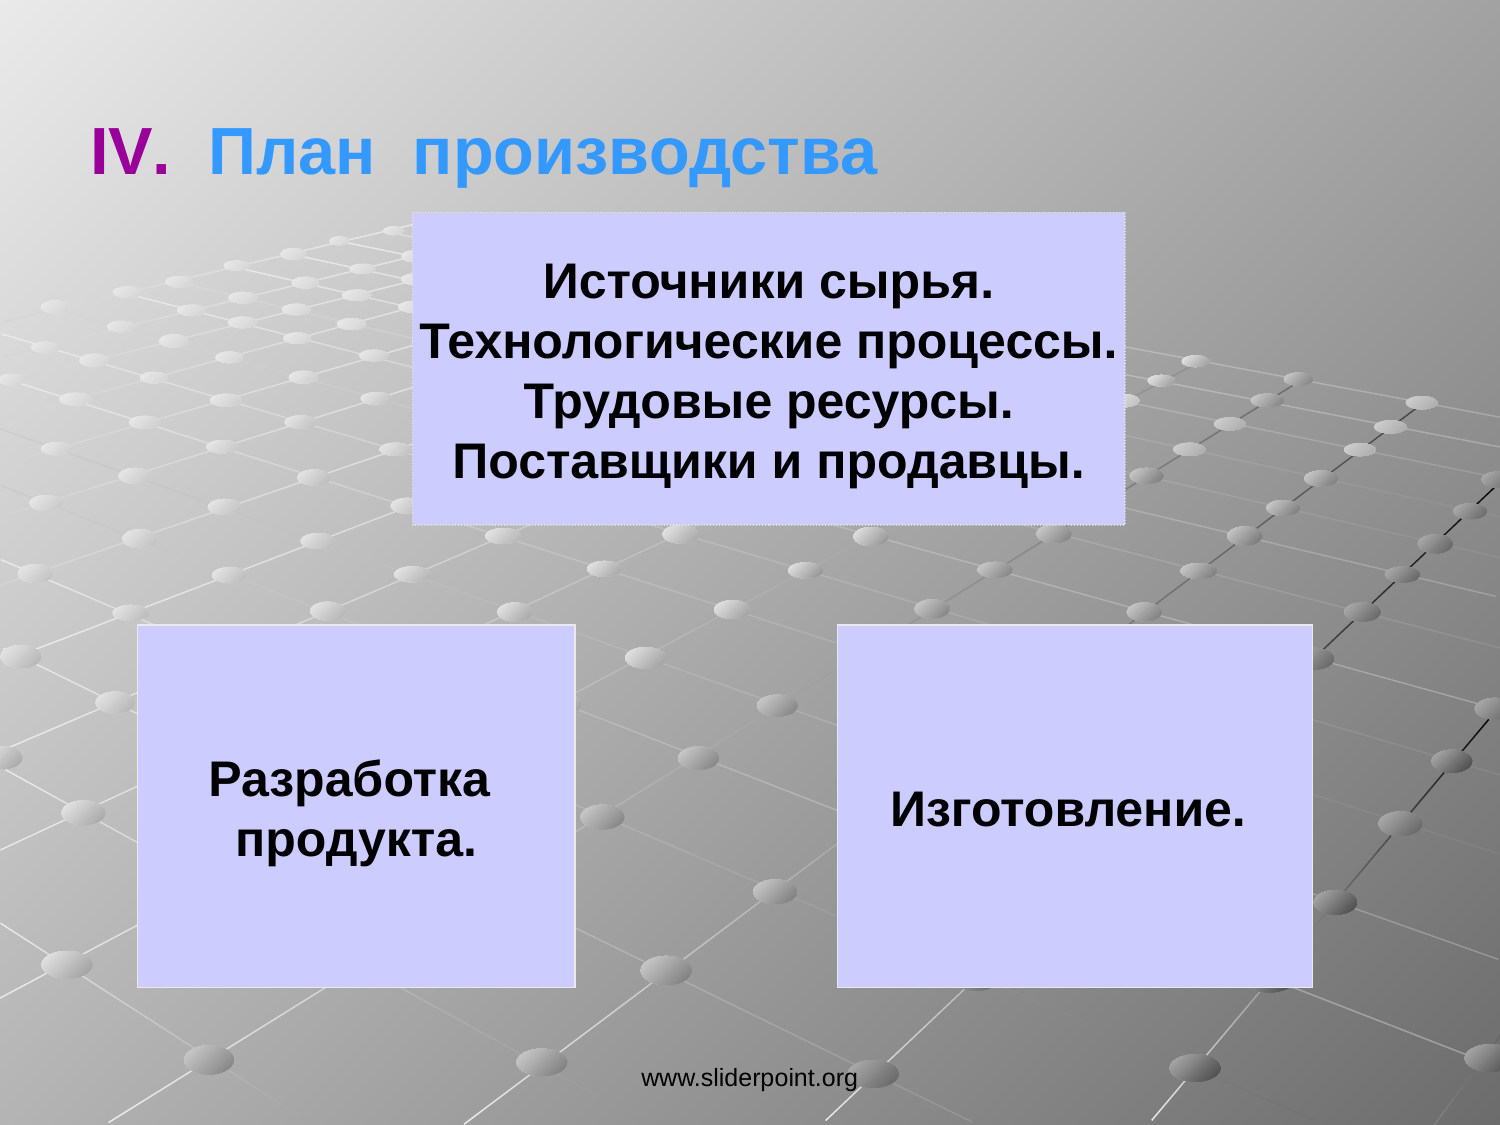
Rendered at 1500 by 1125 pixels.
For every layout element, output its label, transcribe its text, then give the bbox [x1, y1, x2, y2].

text_box Источники сырья. Технологические процессы. Трудовые ресурсы. Поставщики и продавцы. [412, 212, 1125, 525]
footer www.sliderpoint.org [512, 1023, 988, 1100]
list IV. План производства [74, 99, 1426, 1007]
text_box Разработка продукта. [137, 624, 575, 988]
text_box Изготовление. [837, 624, 1313, 988]
